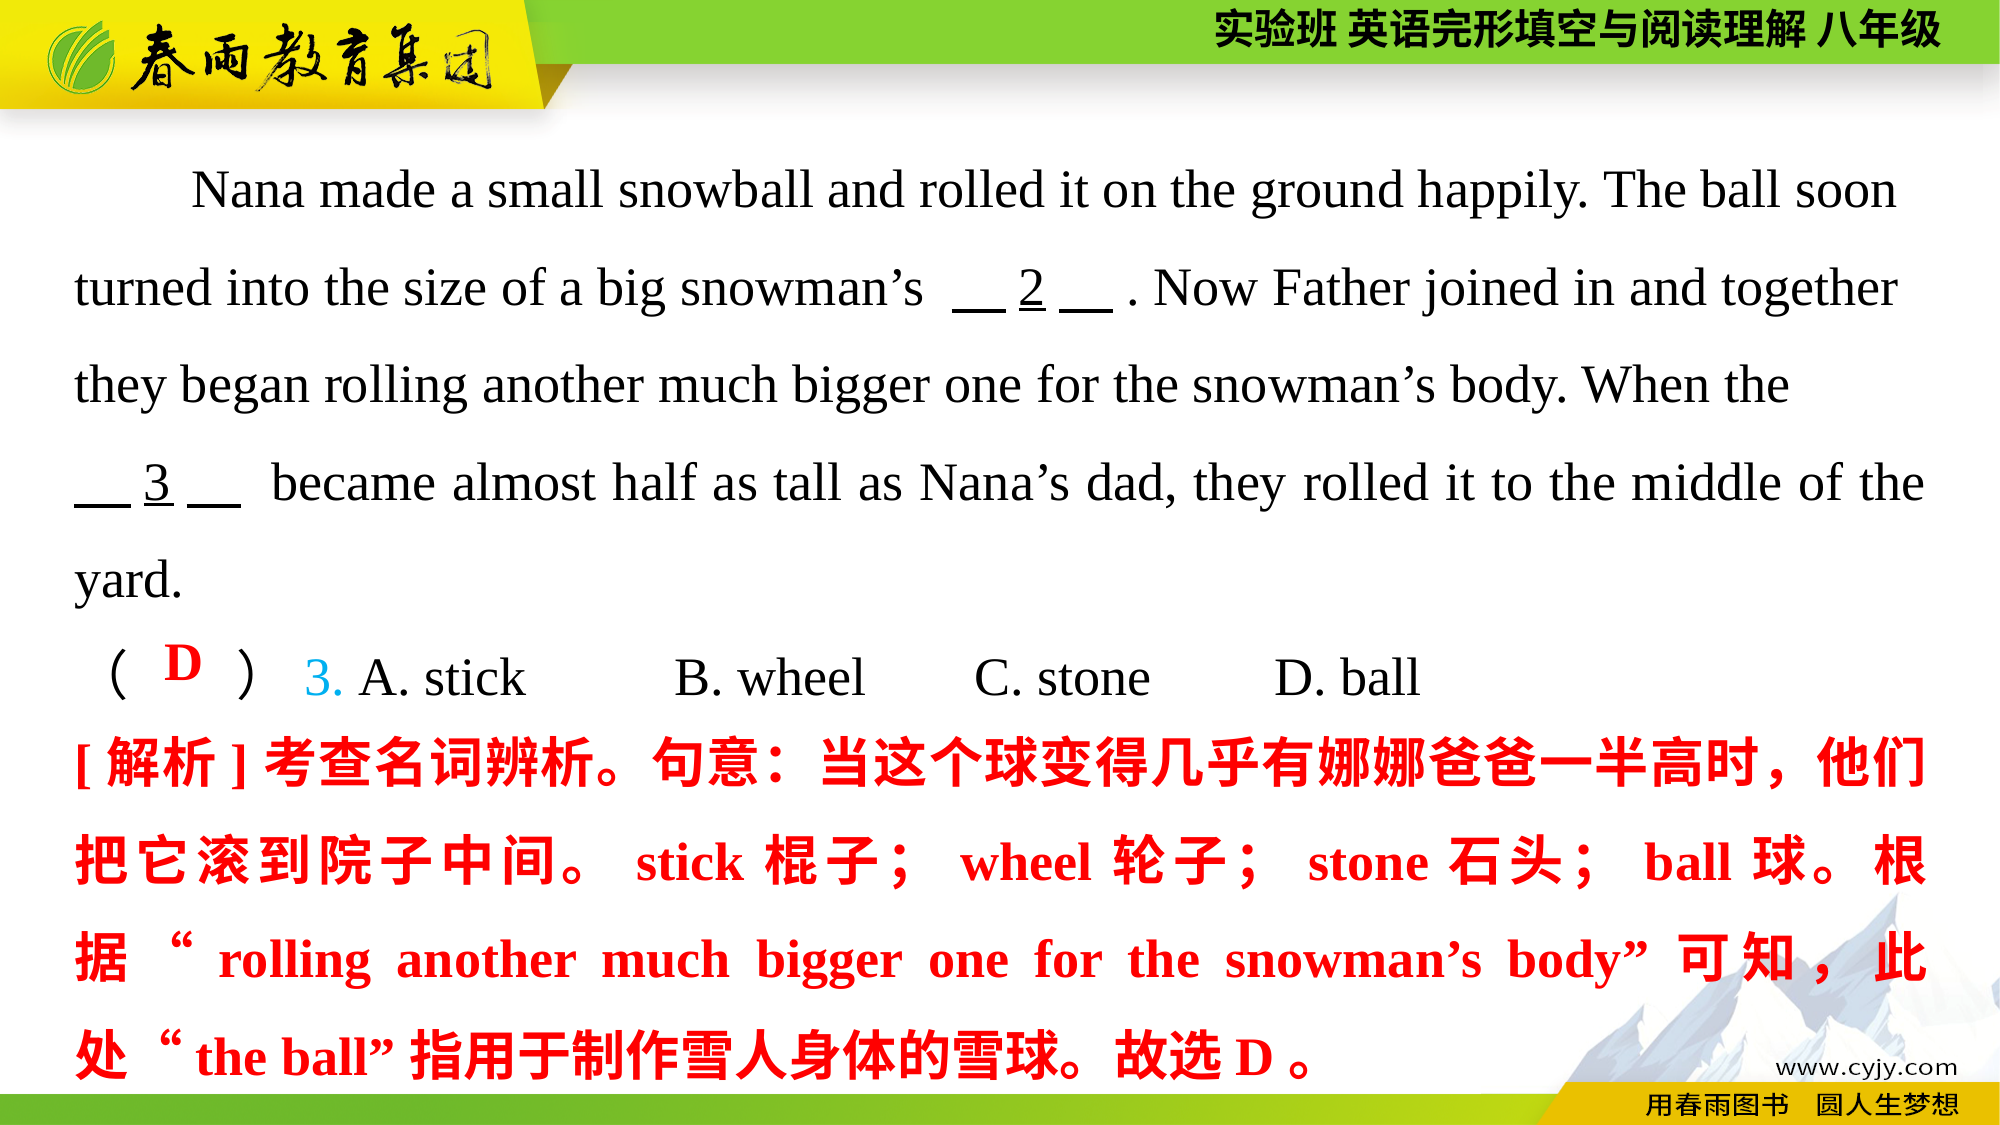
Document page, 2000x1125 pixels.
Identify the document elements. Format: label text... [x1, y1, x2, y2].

text_box （ ）3. A. stick B. wheel C. stone D. ball [59, 600, 1944, 688]
text_box D [149, 619, 219, 688]
list Nana made a small snowball and rolled it on the ground happily. The ball soon turned into the size of a big snowman’s 2 . Now Father joined in and together they began rolling another much bigger one for the snowman’s body. When the 3 became almost half as tall as Nana’s dad, they rolled it to the middle of the yard. [59, 113, 1944, 600]
picture [0, 0, 2000, 1125]
text_box [解析]考查名词辨析。句意：当这个球变得几乎有娜娜爸爸一半高时，他们把它滚到院子中间。stick棍子；wheel轮子；stone石头；ball球。根据“rolling another much bigger one for the snowman’s body”可知，此处“the ball”指用于制作雪人身体的雪球。故选D。 [59, 688, 1944, 1094]
